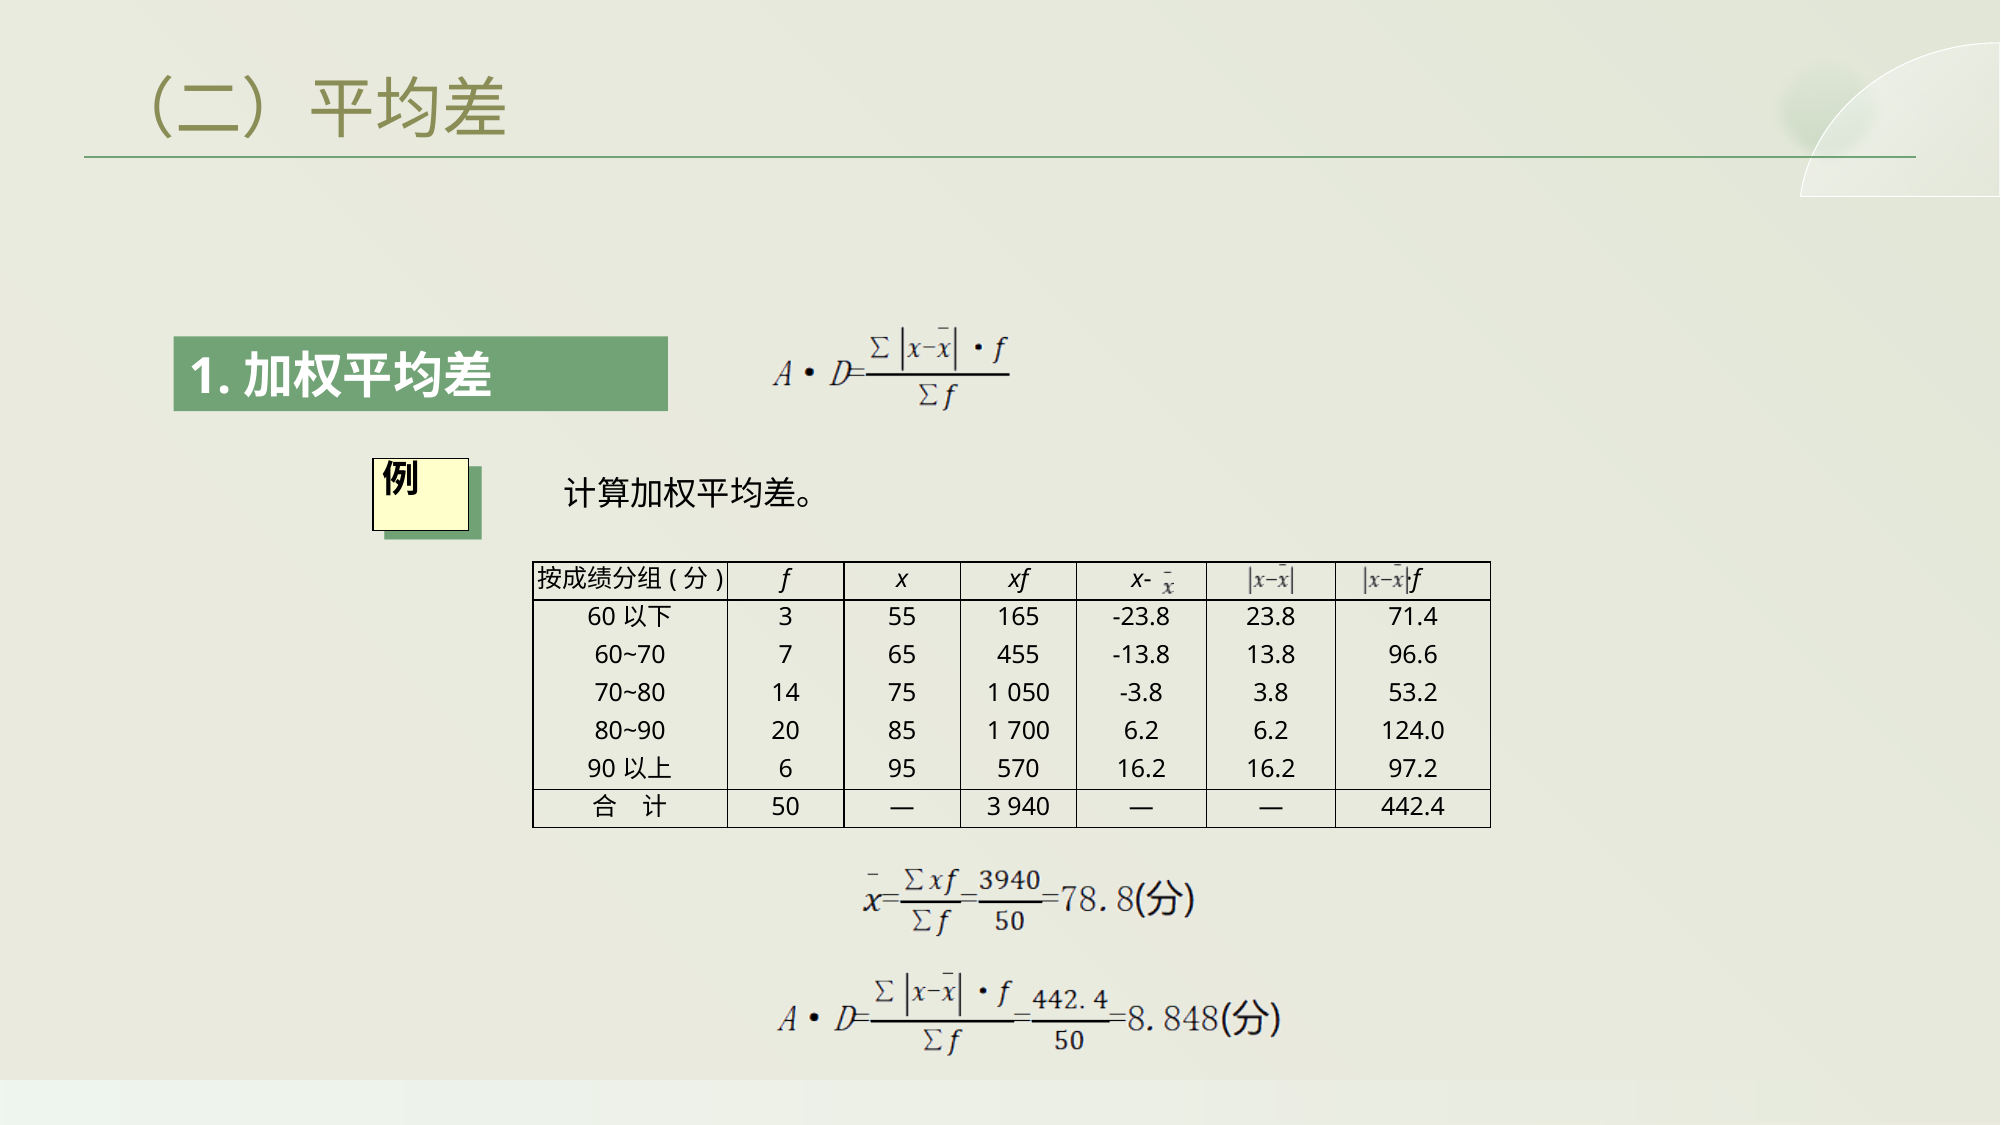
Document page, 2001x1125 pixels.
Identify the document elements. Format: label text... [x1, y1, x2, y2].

table_cell 1 700 [961, 714, 1076, 752]
table_cell 75 [845, 676, 960, 714]
table_cell 50 [728, 790, 843, 827]
table_cell 80~90 [534, 714, 727, 752]
table_cell 20 [728, 714, 843, 752]
table_header f [728, 563, 843, 599]
table_cell 85 [845, 714, 960, 752]
table_cell 97.2 [1336, 752, 1490, 789]
table_cell 60~70 [534, 638, 727, 676]
table_header xf [961, 563, 1076, 599]
table_cell -23.8 [1077, 601, 1206, 638]
table_cell 6 [728, 752, 843, 789]
table_cell 60以下 [534, 601, 727, 638]
table_cell — [845, 790, 960, 827]
table_cell 455 [961, 638, 1076, 676]
table_cell 16.2 [1207, 752, 1335, 789]
table_cell 合 计 [534, 790, 727, 827]
table_cell 3.8 [1207, 676, 1335, 714]
table_cell — [1077, 790, 1206, 827]
text_box 计算加权平均差。 [549, 472, 1021, 520]
table_cell 3 [728, 601, 843, 638]
table_cell 16.2 [1077, 752, 1206, 789]
table_cell 3 940 [961, 790, 1076, 827]
table_cell 1 050 [961, 676, 1076, 714]
table_cell 442.4 [1336, 790, 1490, 827]
table_cell 96.6 [1336, 638, 1490, 676]
table_cell 7 [728, 638, 843, 676]
table_header 按成绩分组(分) [534, 563, 727, 599]
table_cell 570 [961, 752, 1076, 789]
picture [1362, 561, 1410, 594]
table_cell 53.2 [1336, 676, 1490, 714]
table_cell 14 [728, 676, 843, 714]
table_cell 65 [845, 638, 960, 676]
table_cell 90以上 [534, 752, 727, 789]
table_header ·f [1336, 563, 1490, 599]
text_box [367, 447, 498, 531]
table_cell 71.4 [1336, 601, 1490, 638]
picture [1162, 567, 1174, 599]
table_cell 6.2 [1207, 714, 1335, 752]
table_header [1207, 563, 1335, 599]
table_cell 95 [845, 752, 960, 789]
picture [1247, 561, 1295, 594]
table_cell 23.8 [1207, 601, 1335, 638]
table_cell 124.0 [1336, 714, 1490, 752]
table_cell 13.8 [1207, 638, 1335, 676]
table_header x- [1077, 563, 1206, 599]
table_cell -13.8 [1077, 638, 1206, 676]
table_cell -3.8 [1077, 676, 1206, 714]
table_cell 70~80 [534, 676, 727, 714]
table_cell — [1207, 790, 1335, 827]
picture [744, 315, 1054, 422]
table_cell 6.2 [1077, 714, 1206, 752]
table_cell 55 [845, 601, 960, 638]
text_box 1.加权平均差 [173, 336, 668, 412]
picture [744, 858, 1312, 1064]
text_box （二）平均差 [108, 62, 1892, 134]
table_header x [845, 563, 960, 599]
table_cell 165 [961, 601, 1076, 638]
